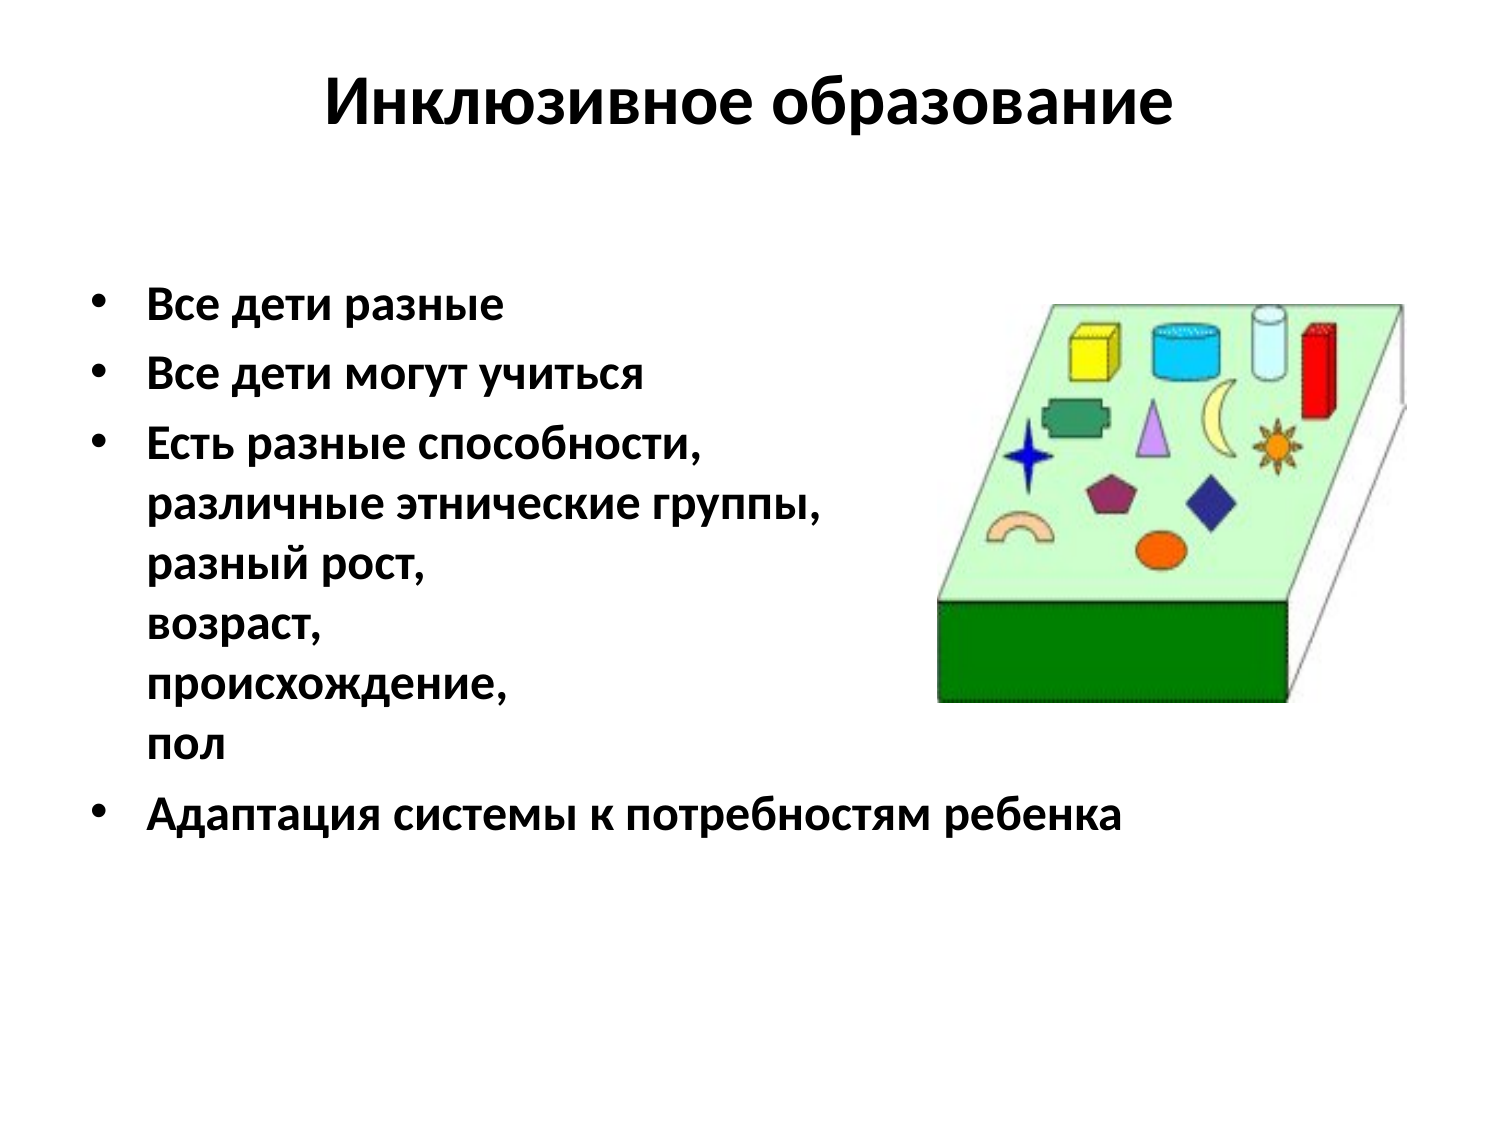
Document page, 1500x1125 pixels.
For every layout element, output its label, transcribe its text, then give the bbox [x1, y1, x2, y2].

picture [937, 304, 1407, 704]
list Все дети разные Все дети могут учиться Есть разные способности, различные этнические группы, разный рост, возраст, происхождение, пол Адаптация системы к потребностям ребенка [75, 262, 1425, 1005]
title Инклюзивное образование [75, 45, 1425, 233]
